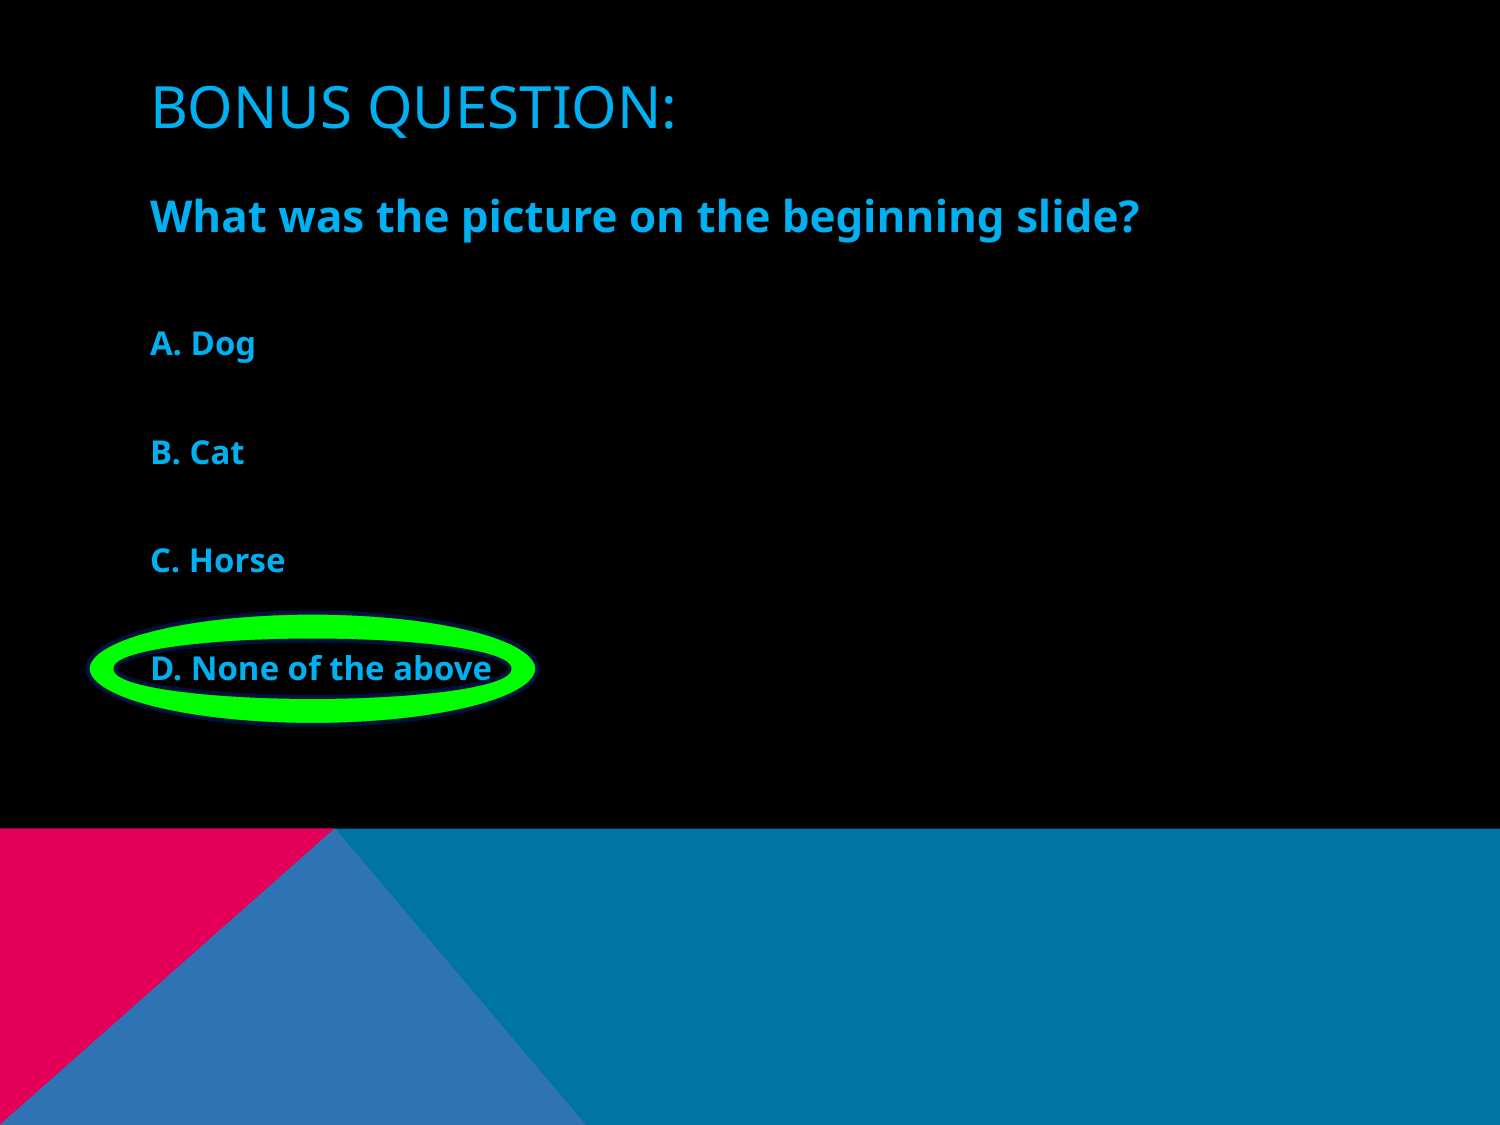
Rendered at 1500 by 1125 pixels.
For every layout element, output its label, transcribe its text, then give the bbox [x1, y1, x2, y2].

text_box [85, 610, 540, 728]
list What was the picture on the beginning slide? A. Dog B. Cat C. Horse D. None of the above [135, 180, 1369, 768]
title Bonus question: [135, 60, 1369, 150]
